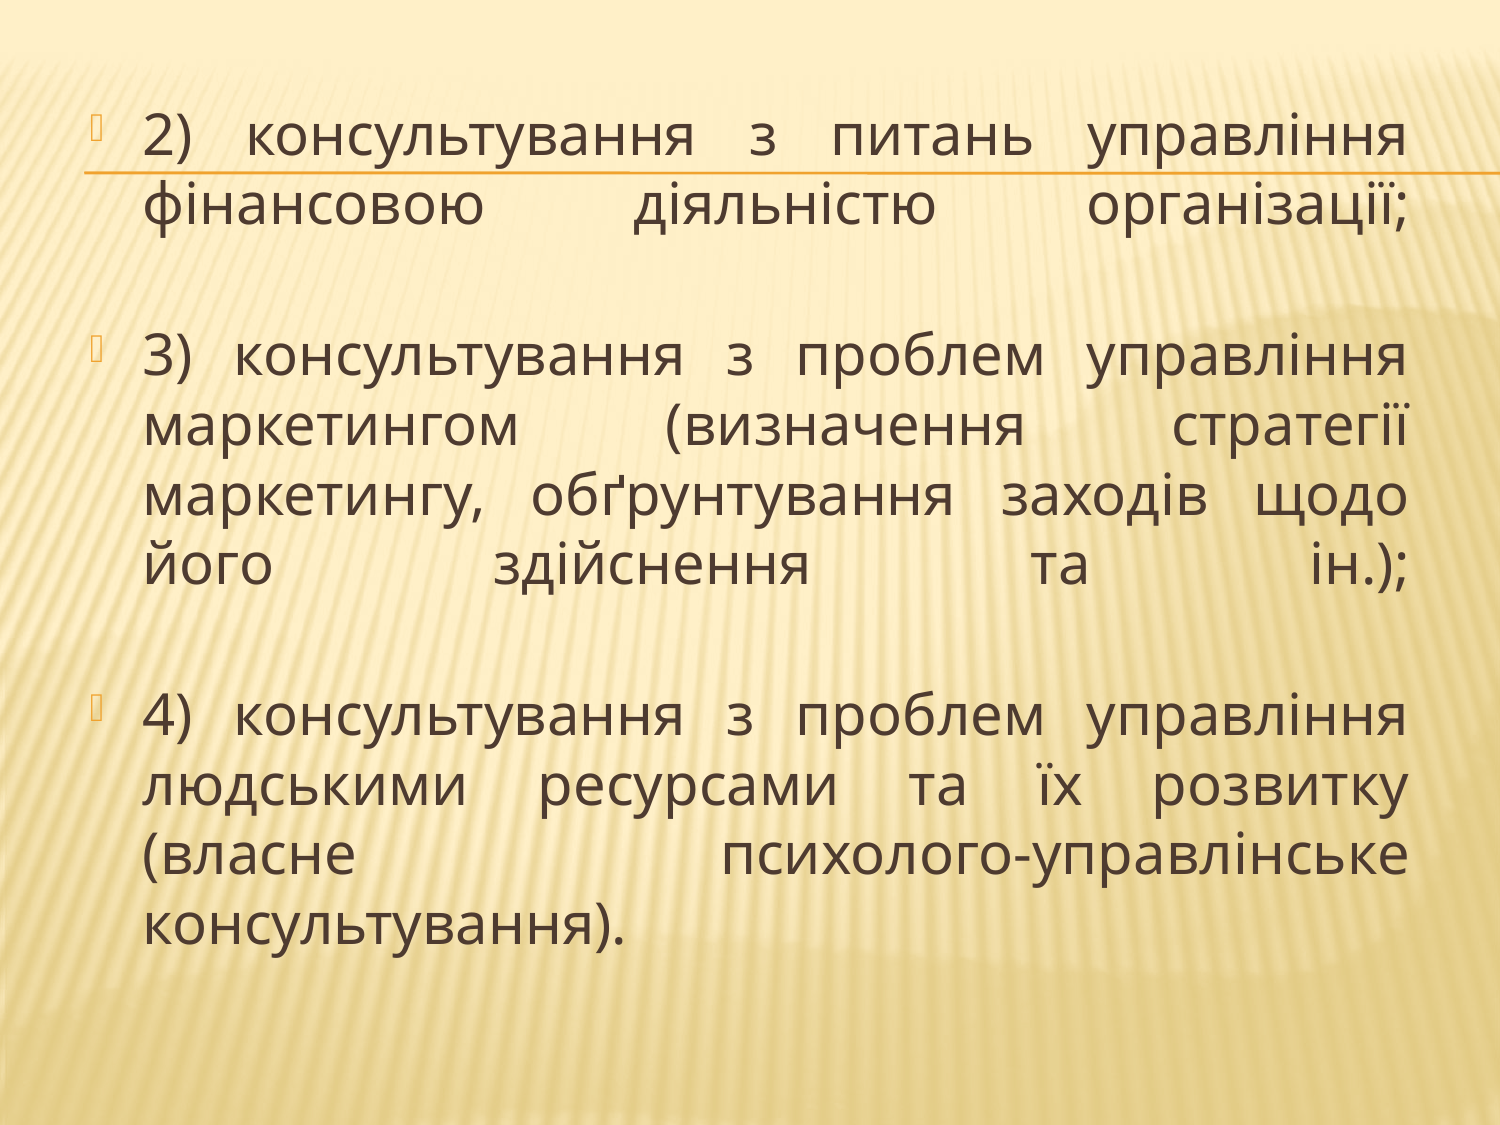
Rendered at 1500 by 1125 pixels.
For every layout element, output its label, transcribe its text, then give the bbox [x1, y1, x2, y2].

list 2) консультування з питань управління фінансовою діяльністю організації; 3) консультування з проблем управління маркетингом (визначення стратегії маркетингу, обґрунтування заходів щодо його здійснення та ін.); 4) консультування з проблем управління людськими ресурсами та їх розвитку (власне психолого-управлінське консультування). [75, 90, 1425, 1038]
